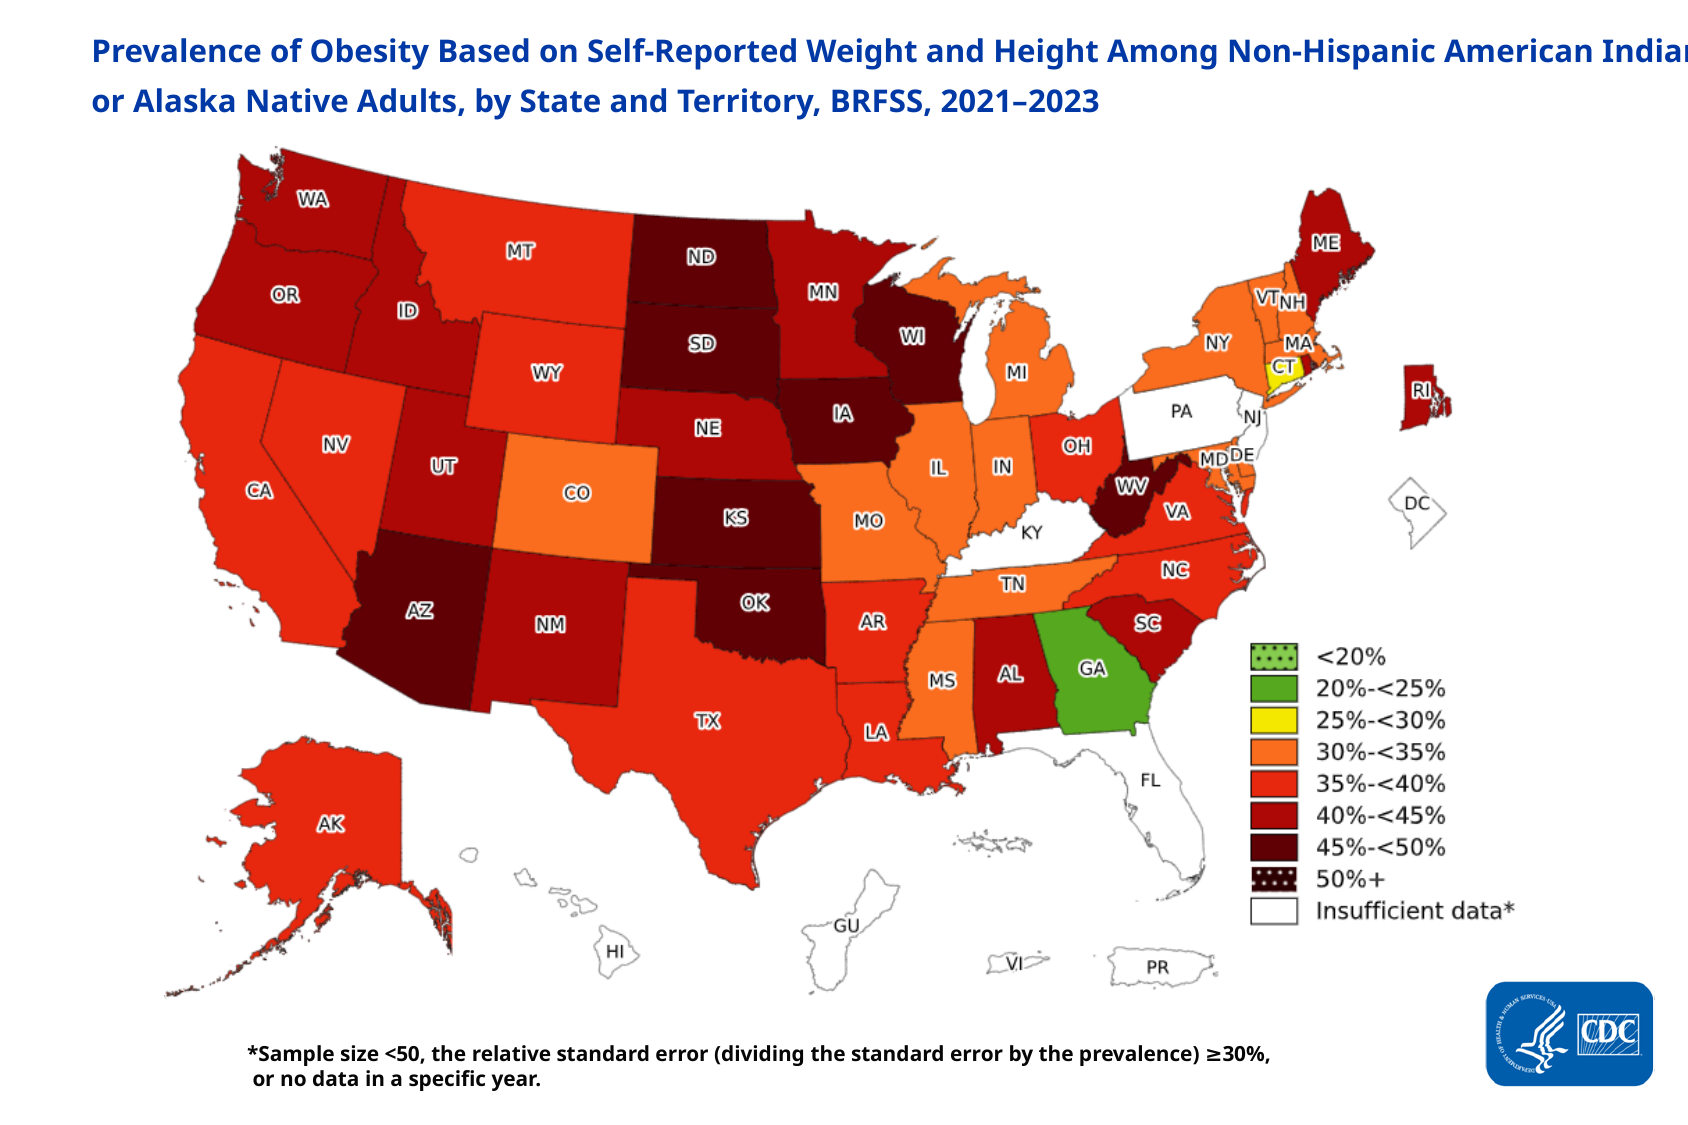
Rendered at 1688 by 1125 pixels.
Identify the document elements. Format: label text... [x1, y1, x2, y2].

title Prevalence of Obesity Based on Self-Reported Weight and Height Among Non-Hispanic American Indian or Alaska Native Adults, by State and Territory, BRFSS, 2021–2023 [76, 27, 1688, 126]
text_box *Sample size <50, the relative standard error (dividing the standard error by the prevalence) ≥30%, or no data in a specific year. [232, 1033, 1452, 1099]
picture [164, 120, 1655, 1090]
